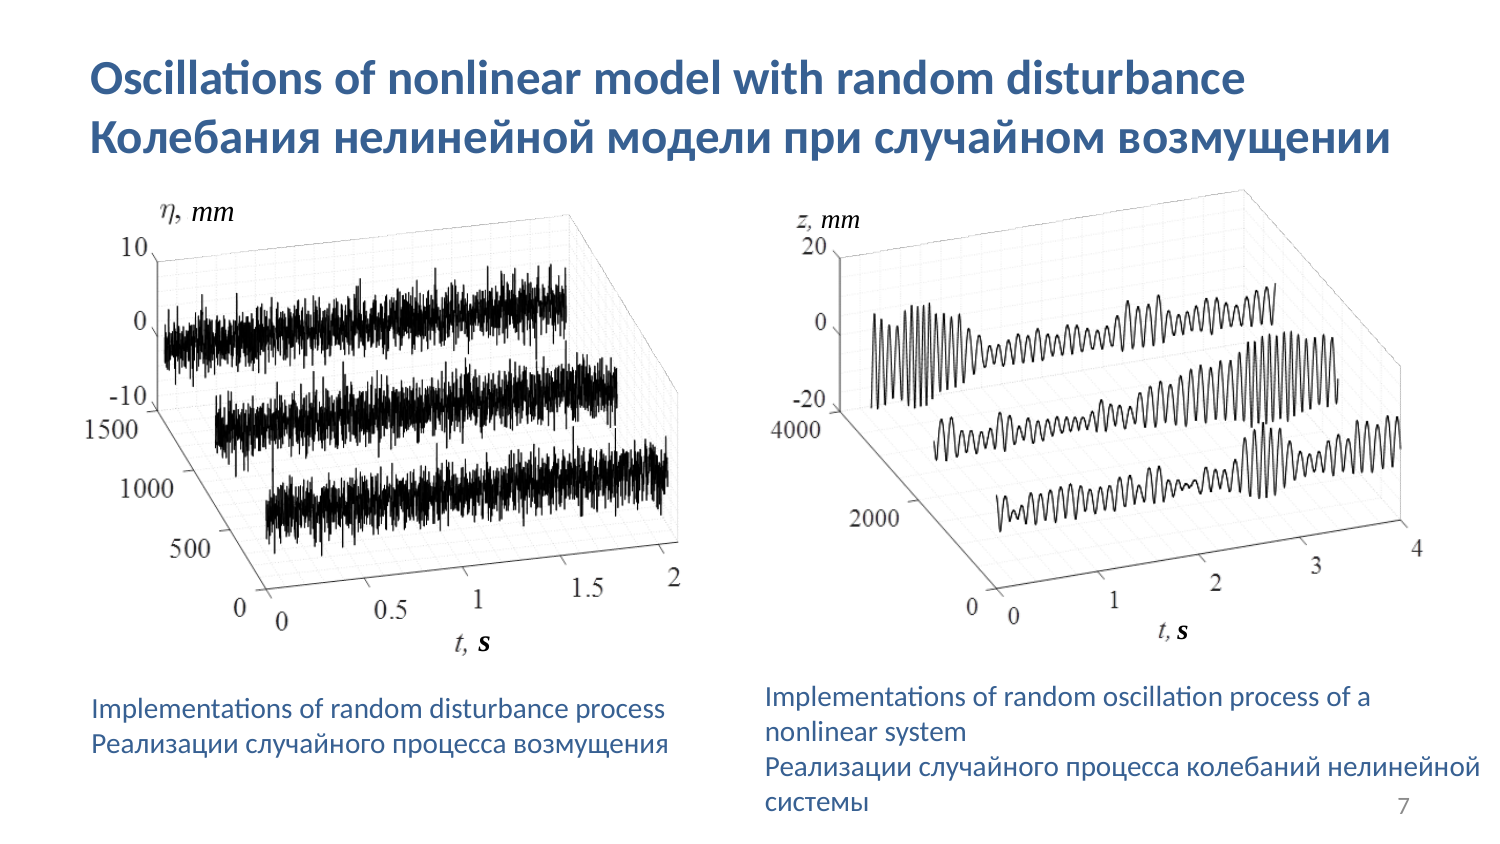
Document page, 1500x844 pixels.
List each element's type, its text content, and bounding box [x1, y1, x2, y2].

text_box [740, 147, 1471, 647]
title Oscillations of nonlinear model with random disturbance Колебания нелинейной модели при случайном возмущении [75, 33, 1425, 172]
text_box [64, 173, 744, 659]
slide_number 7 [1074, 782, 1425, 827]
text_box Implementations of random disturbance process Реализации случайного процесса возмущения [76, 681, 827, 767]
text_box Implementations of random oscillation process of a nonlinear system Реализации случайного процесса колебаний нелинейной системы [749, 669, 1500, 825]
